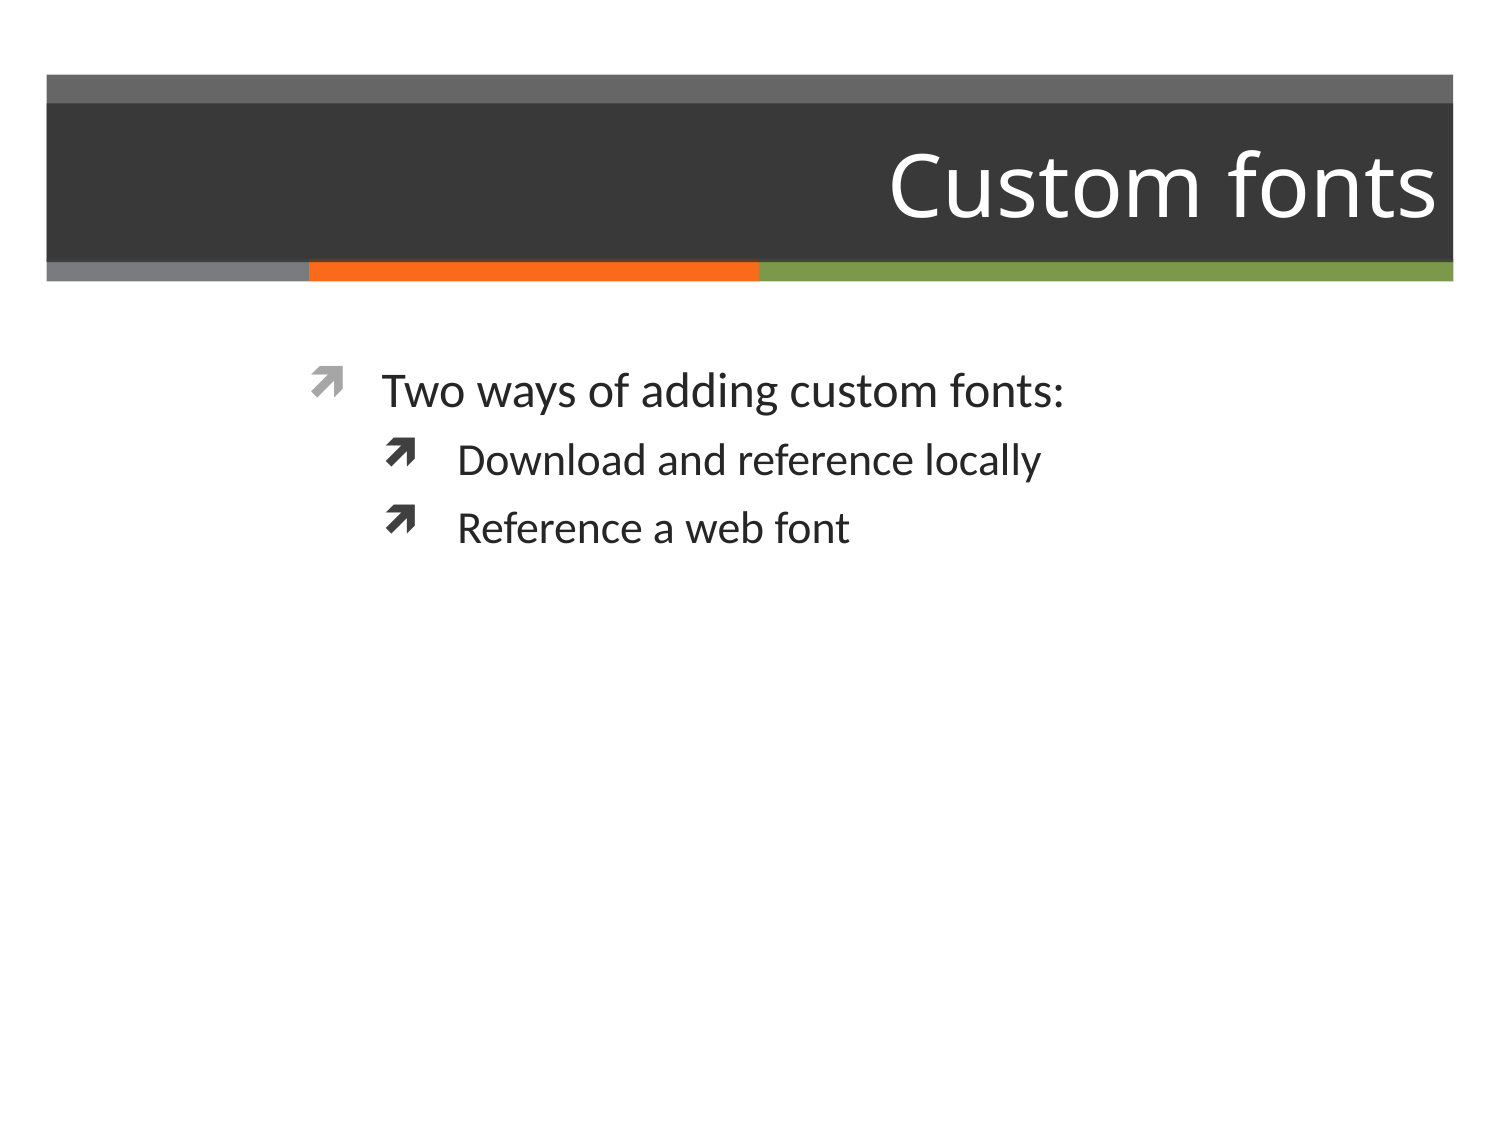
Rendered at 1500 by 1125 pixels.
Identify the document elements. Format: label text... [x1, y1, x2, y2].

title Custom fonts [46, 103, 1454, 263]
list Two ways of adding custom fonts: Download and reference locally Reference a web font [292, 350, 1454, 1005]
